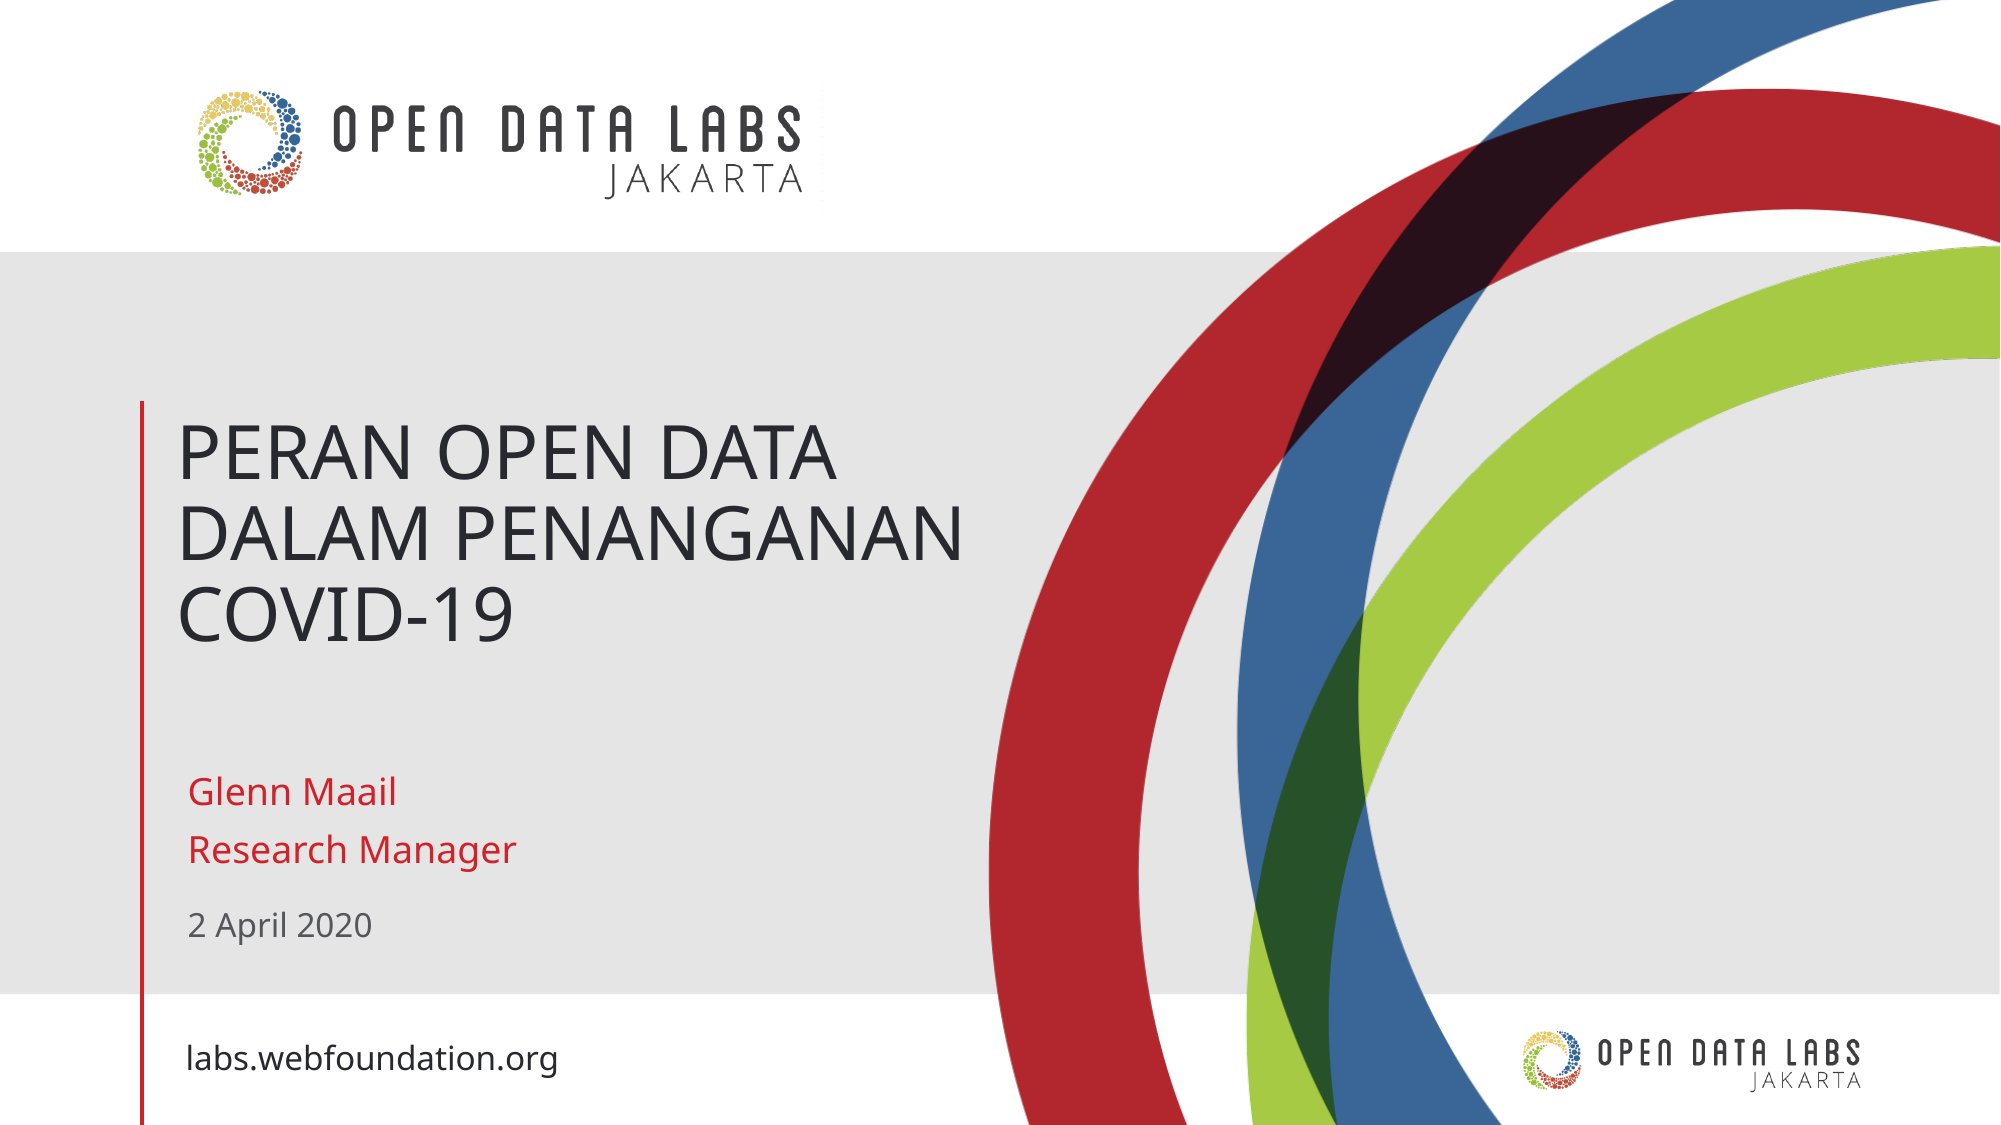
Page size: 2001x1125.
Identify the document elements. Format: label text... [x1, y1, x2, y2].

picture [177, 71, 823, 210]
picture [974, 0, 2001, 1125]
list Glenn Maail Research Manager [172, 753, 752, 915]
list labs.webfoundation.org [170, 1037, 1224, 1078]
list 2 April 2020 [172, 915, 752, 968]
list PERAN OPEN DATA DALAM PENANGANAN COVID-19 [161, 400, 1040, 676]
